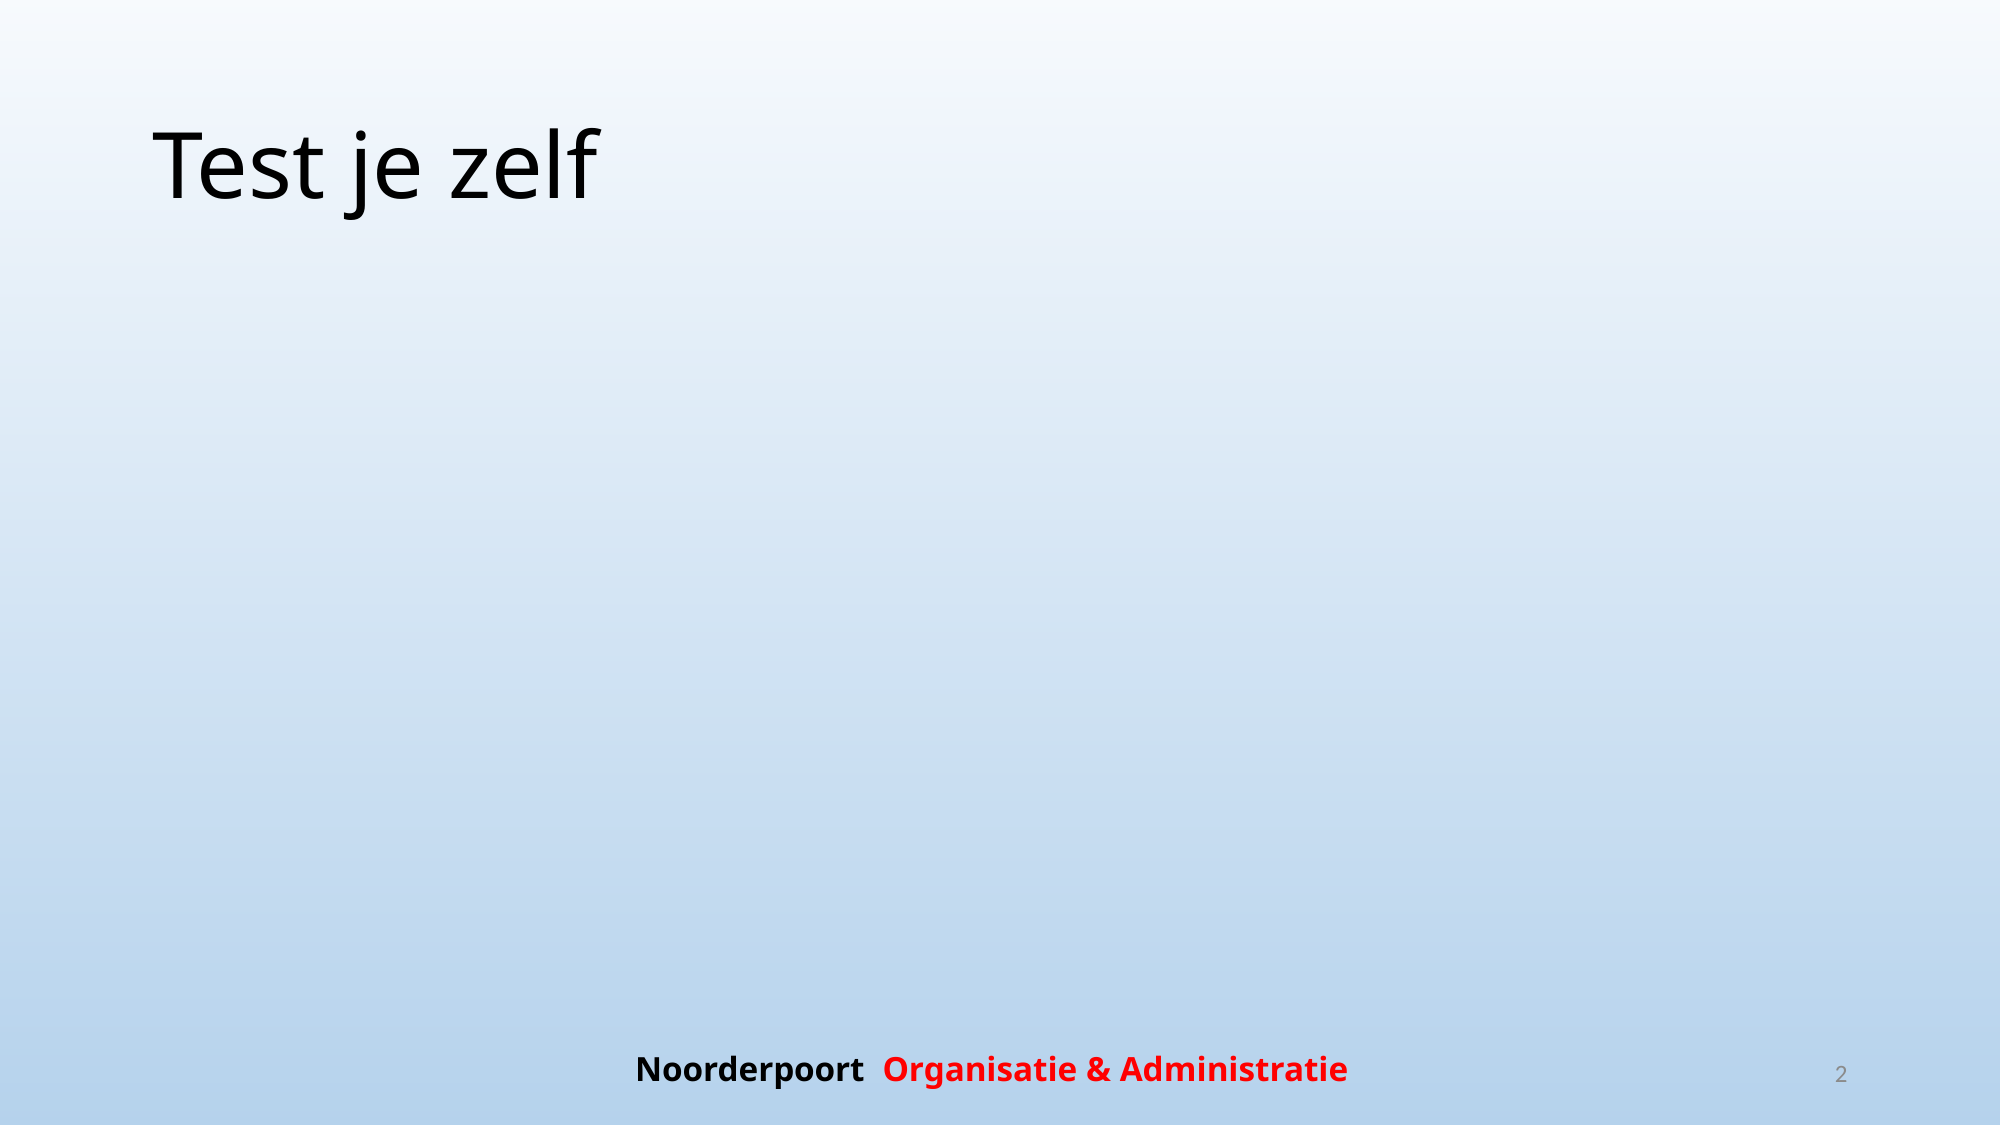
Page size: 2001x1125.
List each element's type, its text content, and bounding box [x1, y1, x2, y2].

slide_number 2 [1412, 1042, 1863, 1103]
title Test je zelf [137, 59, 1863, 278]
footer Noorderpoort Organisatie & Administratie [249, 1038, 1770, 1099]
